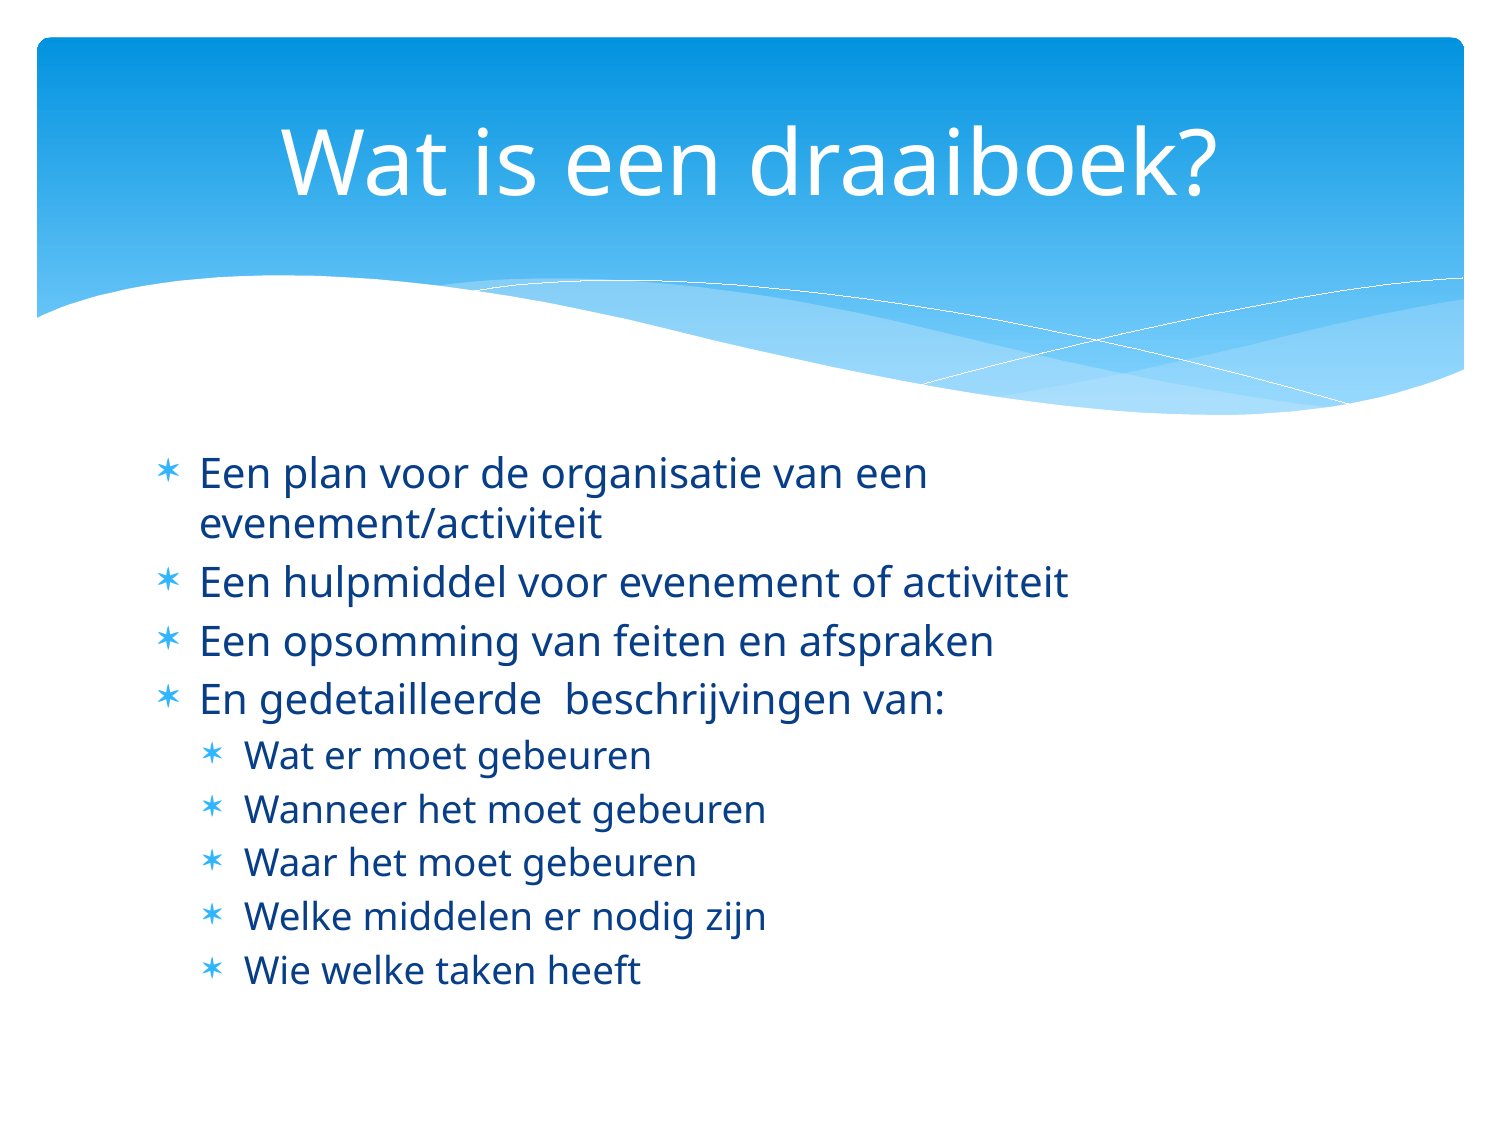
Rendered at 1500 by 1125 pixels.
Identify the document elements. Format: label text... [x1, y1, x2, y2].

title Wat is een draaiboek? [75, 55, 1425, 261]
list Een plan voor de organisatie van een evenement/activiteit Een hulpmiddel voor evenement of activiteit Een opsomming van feiten en afspraken En gedetailleerde beschrijvingen van: Wat er moet gebeuren Wanneer het moet gebeuren Waar het moet gebeuren Welke middelen er nodig zijn Wie welke taken heeft [143, 438, 1359, 1005]
